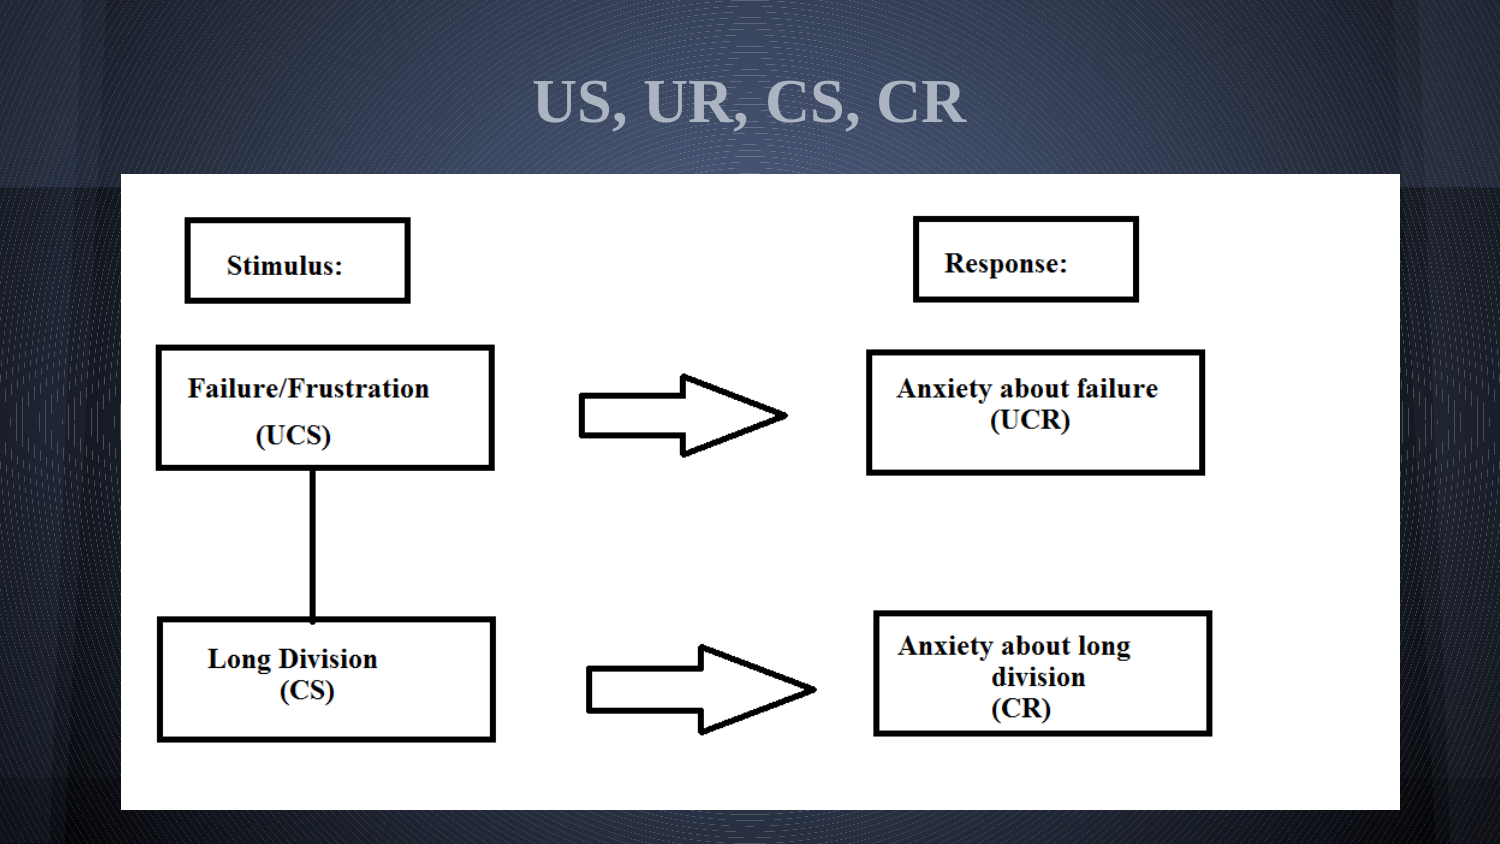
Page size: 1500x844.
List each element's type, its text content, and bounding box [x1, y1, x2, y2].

title US, UR, CS, CR [75, 9, 1425, 150]
picture [121, 174, 1400, 811]
list [42, 58, 687, 670]
